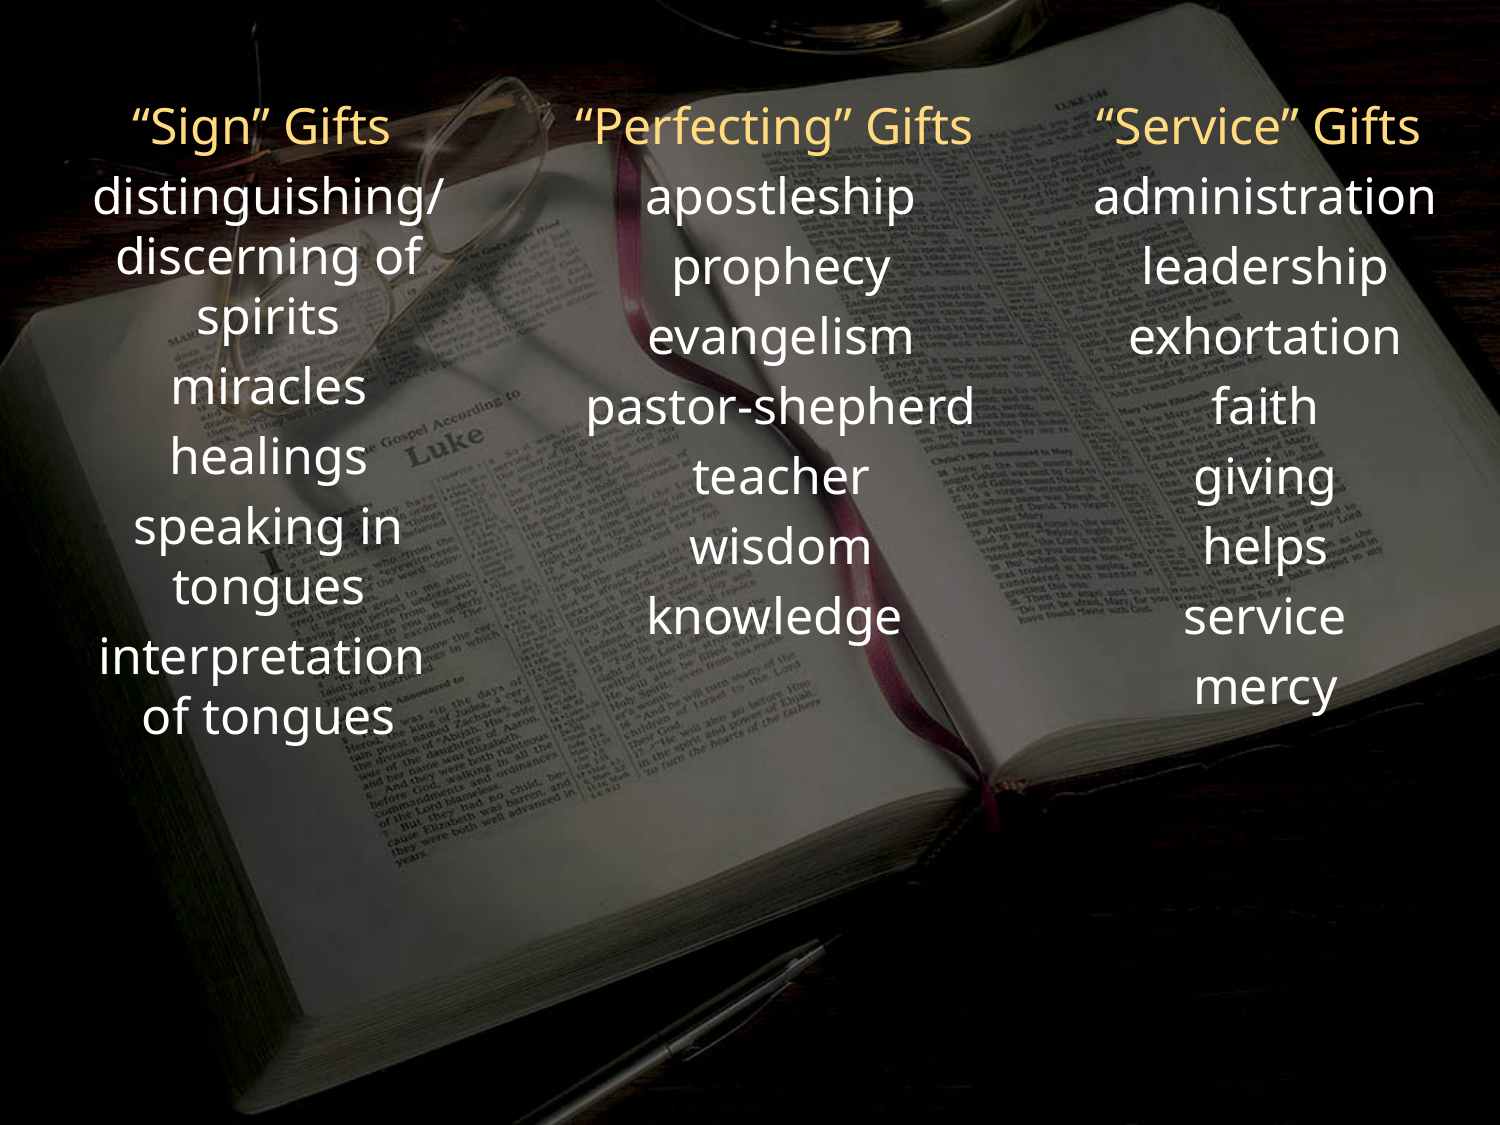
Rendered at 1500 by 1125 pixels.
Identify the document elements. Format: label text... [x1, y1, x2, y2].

text_box “Service” Gifts administration leadership exhortation faith giving helps service mercy [1034, 87, 1497, 975]
text_box “Perfecting” Gifts apostleship prophecy evangelism pastor-shepherd teacher wisdom knowledge [549, 87, 1013, 975]
picture [0, 0, 1500, 1125]
text_box “Sign” Gifts distinguishing/discerning of spirits miracles healings speaking in tongues interpretation of tongues [37, 87, 500, 975]
